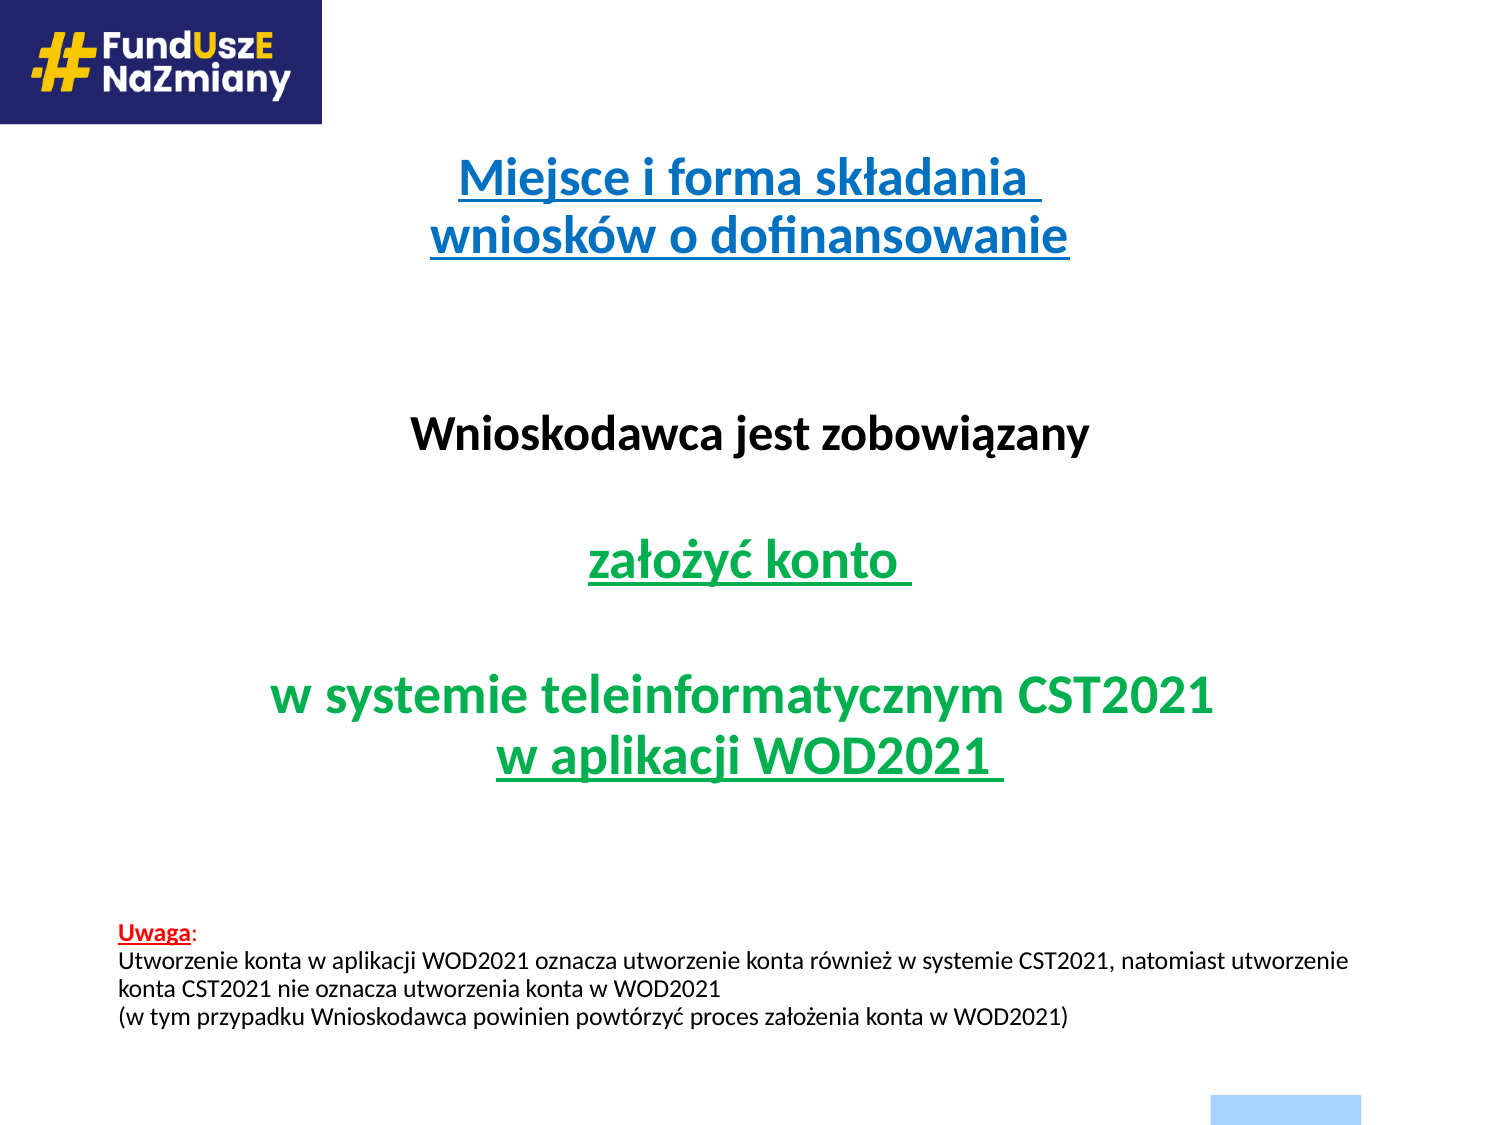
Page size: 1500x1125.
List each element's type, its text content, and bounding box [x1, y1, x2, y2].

list Wnioskodawca jest zobowiązany założyć konto w systemie teleinformatycznym CST2021 w aplikacji WOD2021 Uwaga: Utworzenie konta w aplikacji WOD2021 oznacza utworzenie konta również w systemie CST2021, natomiast utworzenie konta CST2021 nie oznacza utworzenia konta w WOD2021 (w tym przypadku Wnioskodawca powinien powtórzyć proces założenia konta w WOD2021) [103, 337, 1397, 1048]
picture [0, 0, 1500, 1125]
title Miejsce i forma składania wniosków o dofinansowanie [103, 139, 1397, 319]
